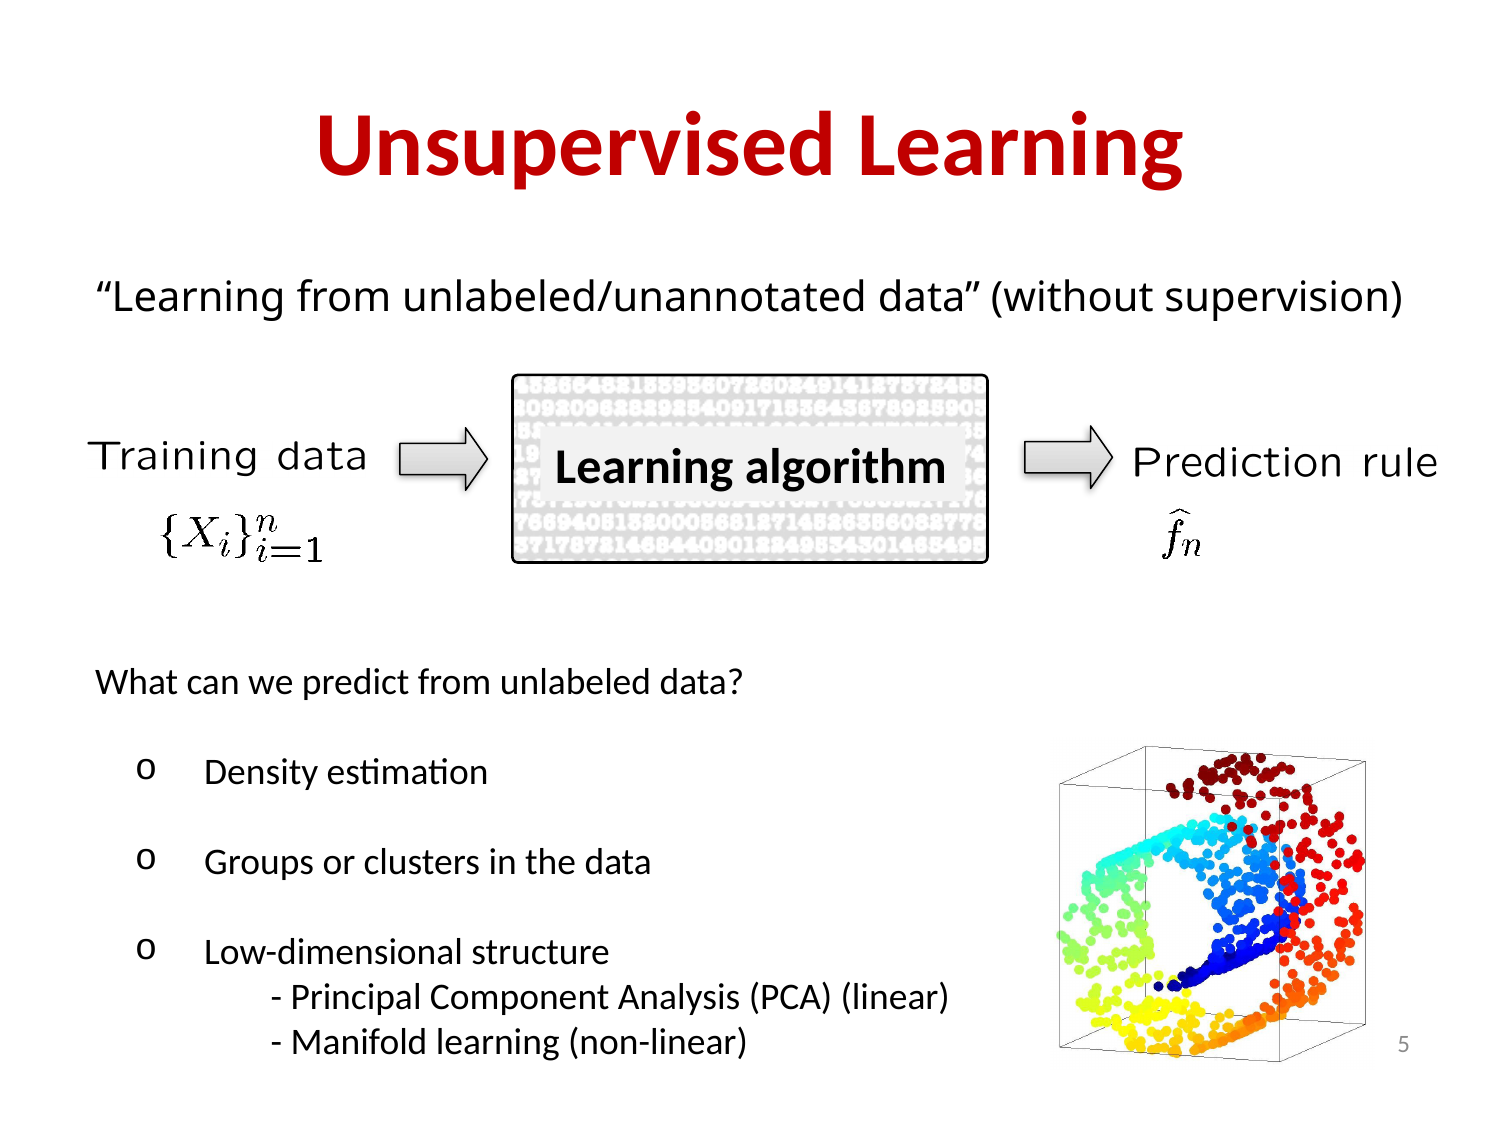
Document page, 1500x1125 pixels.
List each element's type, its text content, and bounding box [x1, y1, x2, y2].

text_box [87, 374, 1438, 563]
title Unsupervised Learning [75, 45, 1425, 233]
list “Learning from unlabeled/unannotated data” (without supervision) [75, 262, 1425, 1005]
text_box What can we predict from unlabeled data? Density estimation Groups or clusters in the data Low-dimensional structure - Principal Component Analysis (PCA) (linear) - Manifold learning (non-linear) [80, 649, 966, 1070]
slide_number 5 [1378, 1012, 1425, 1073]
picture [1049, 737, 1376, 1070]
